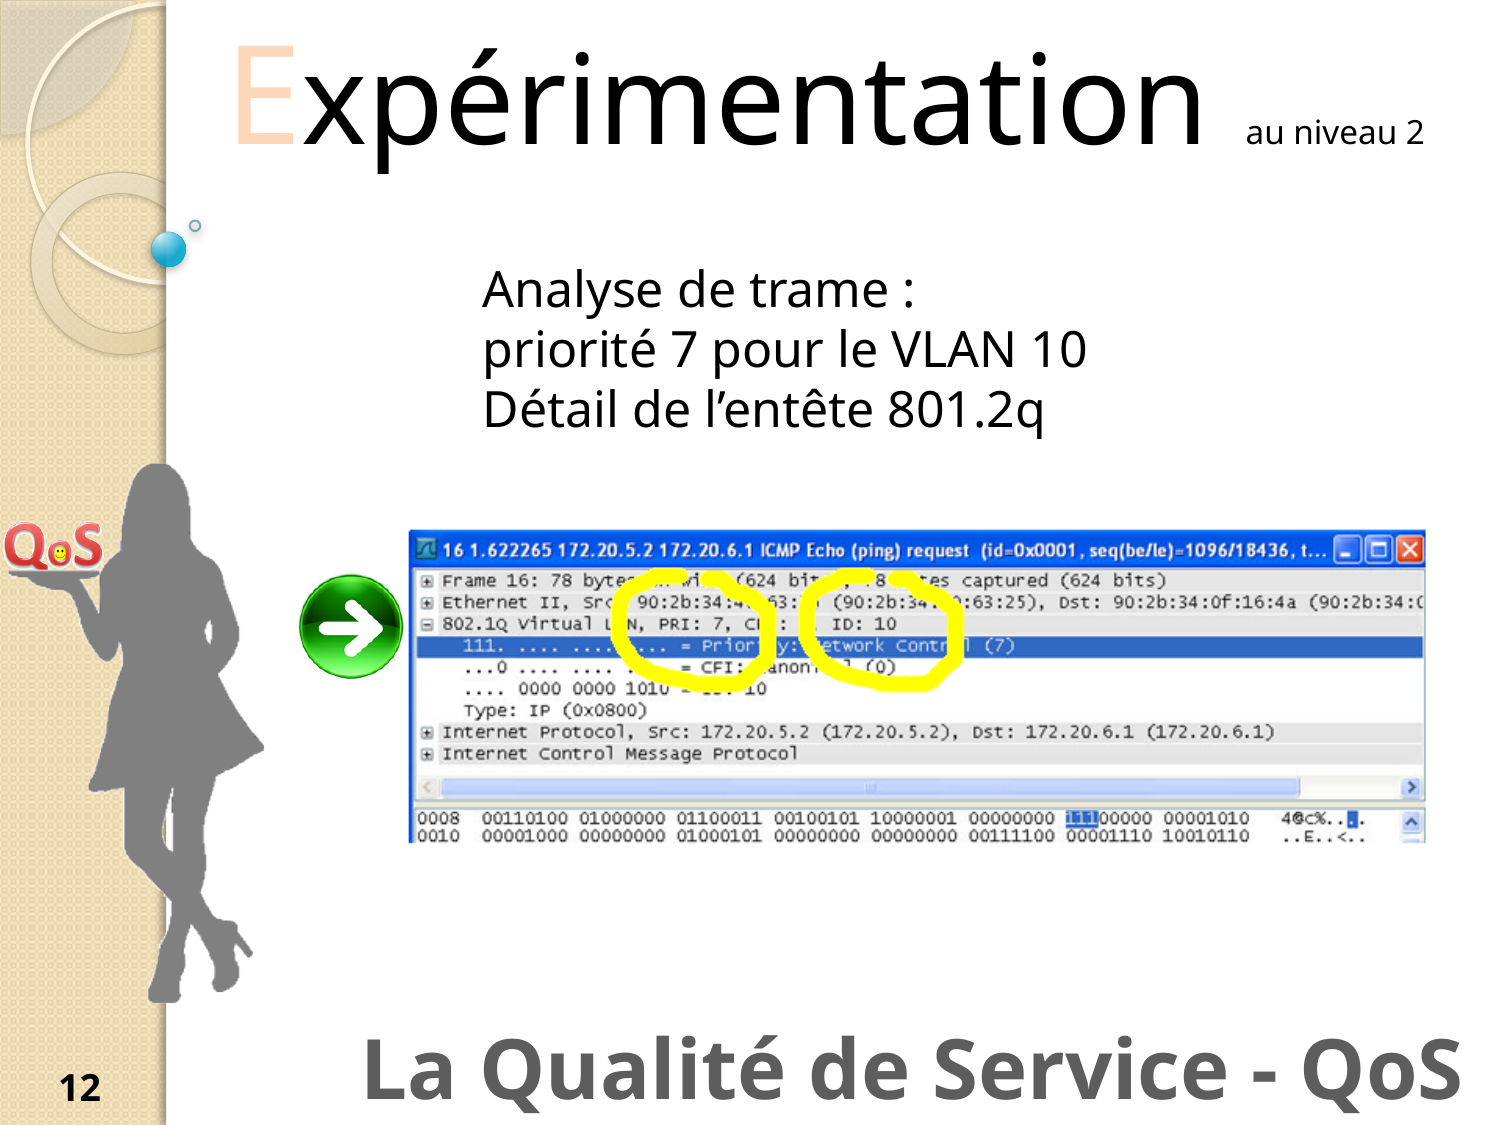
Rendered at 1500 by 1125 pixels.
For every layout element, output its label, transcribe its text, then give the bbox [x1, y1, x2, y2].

picture [2, 462, 266, 1005]
text_box Expérimentation au niveau 2 [210, 0, 1441, 180]
text_box Analyse de trame : priorité 7 pour le VLAN 10 Détail de l’entête 801.2q [467, 250, 1104, 446]
picture [296, 519, 1440, 859]
